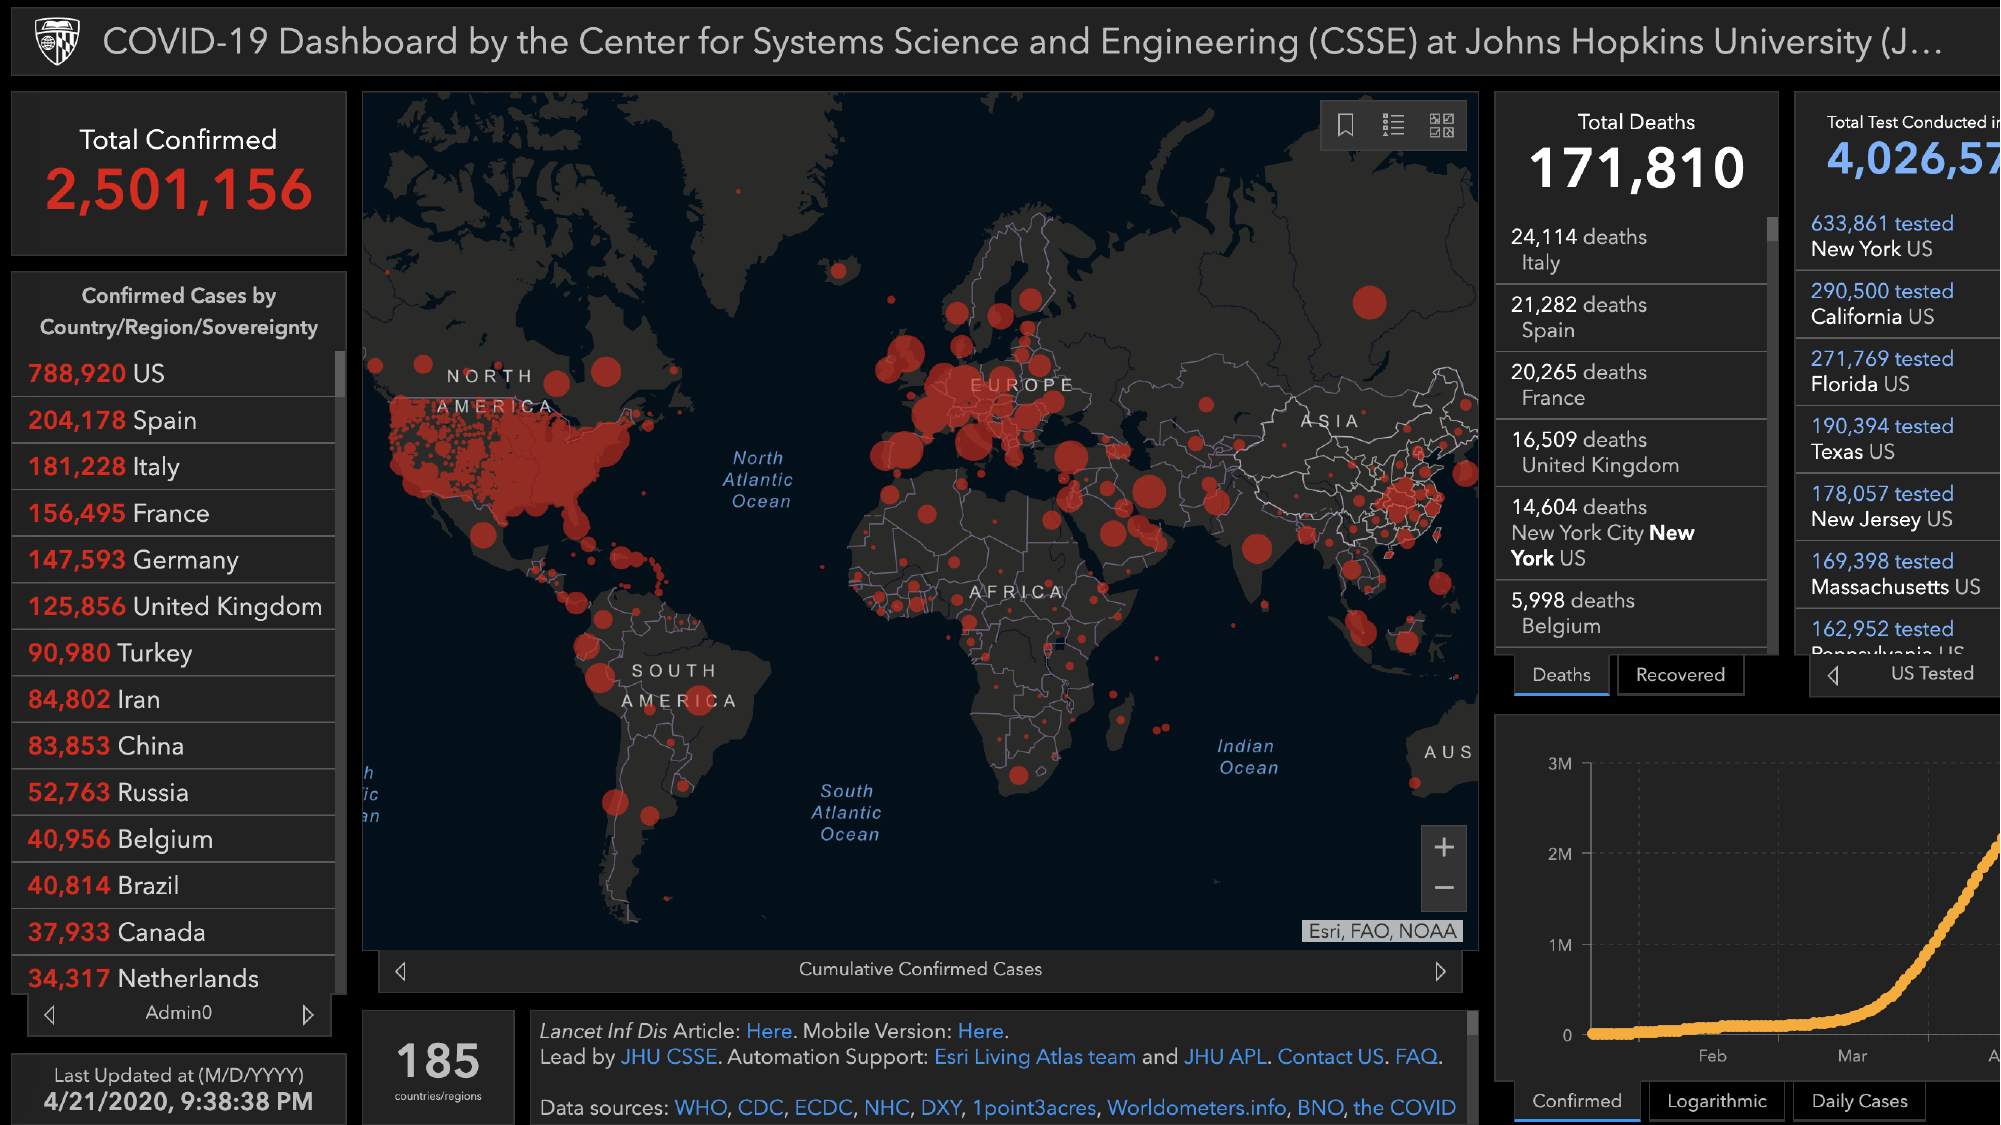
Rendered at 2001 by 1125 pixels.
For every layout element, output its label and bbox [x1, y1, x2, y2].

list [1, 1, 2000, 1122]
